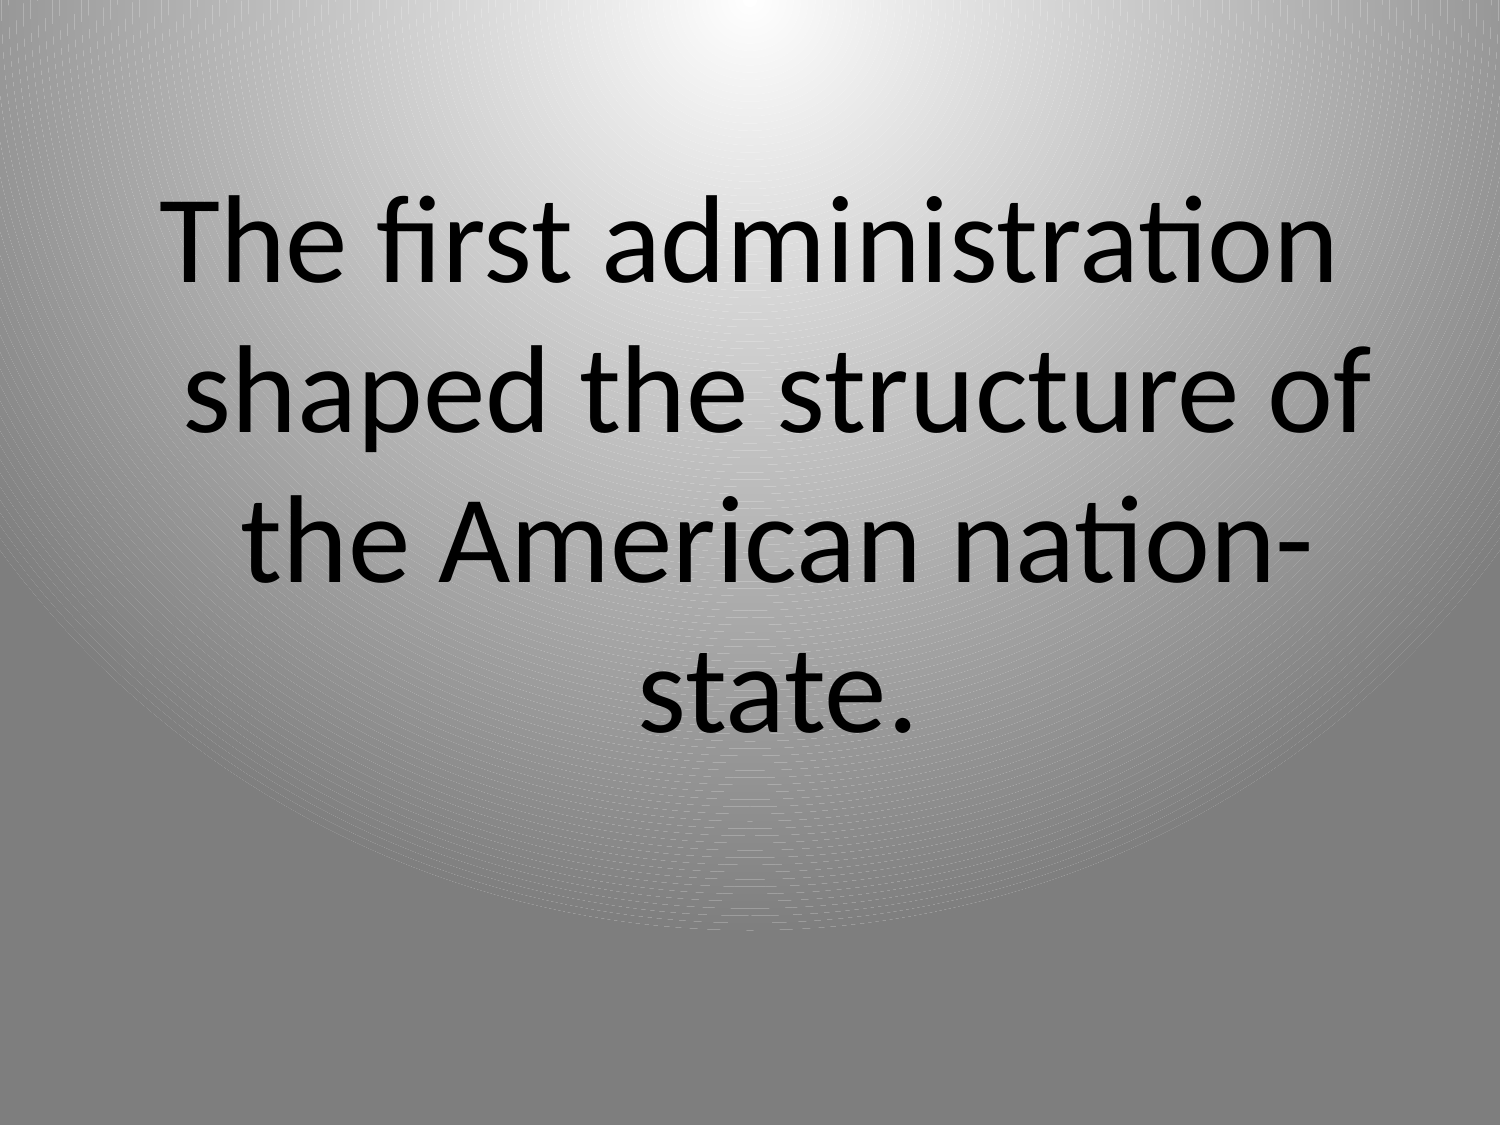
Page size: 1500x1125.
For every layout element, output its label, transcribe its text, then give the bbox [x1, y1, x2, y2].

list The first administration shaped the structure of the American nation-state. [75, 149, 1425, 1005]
